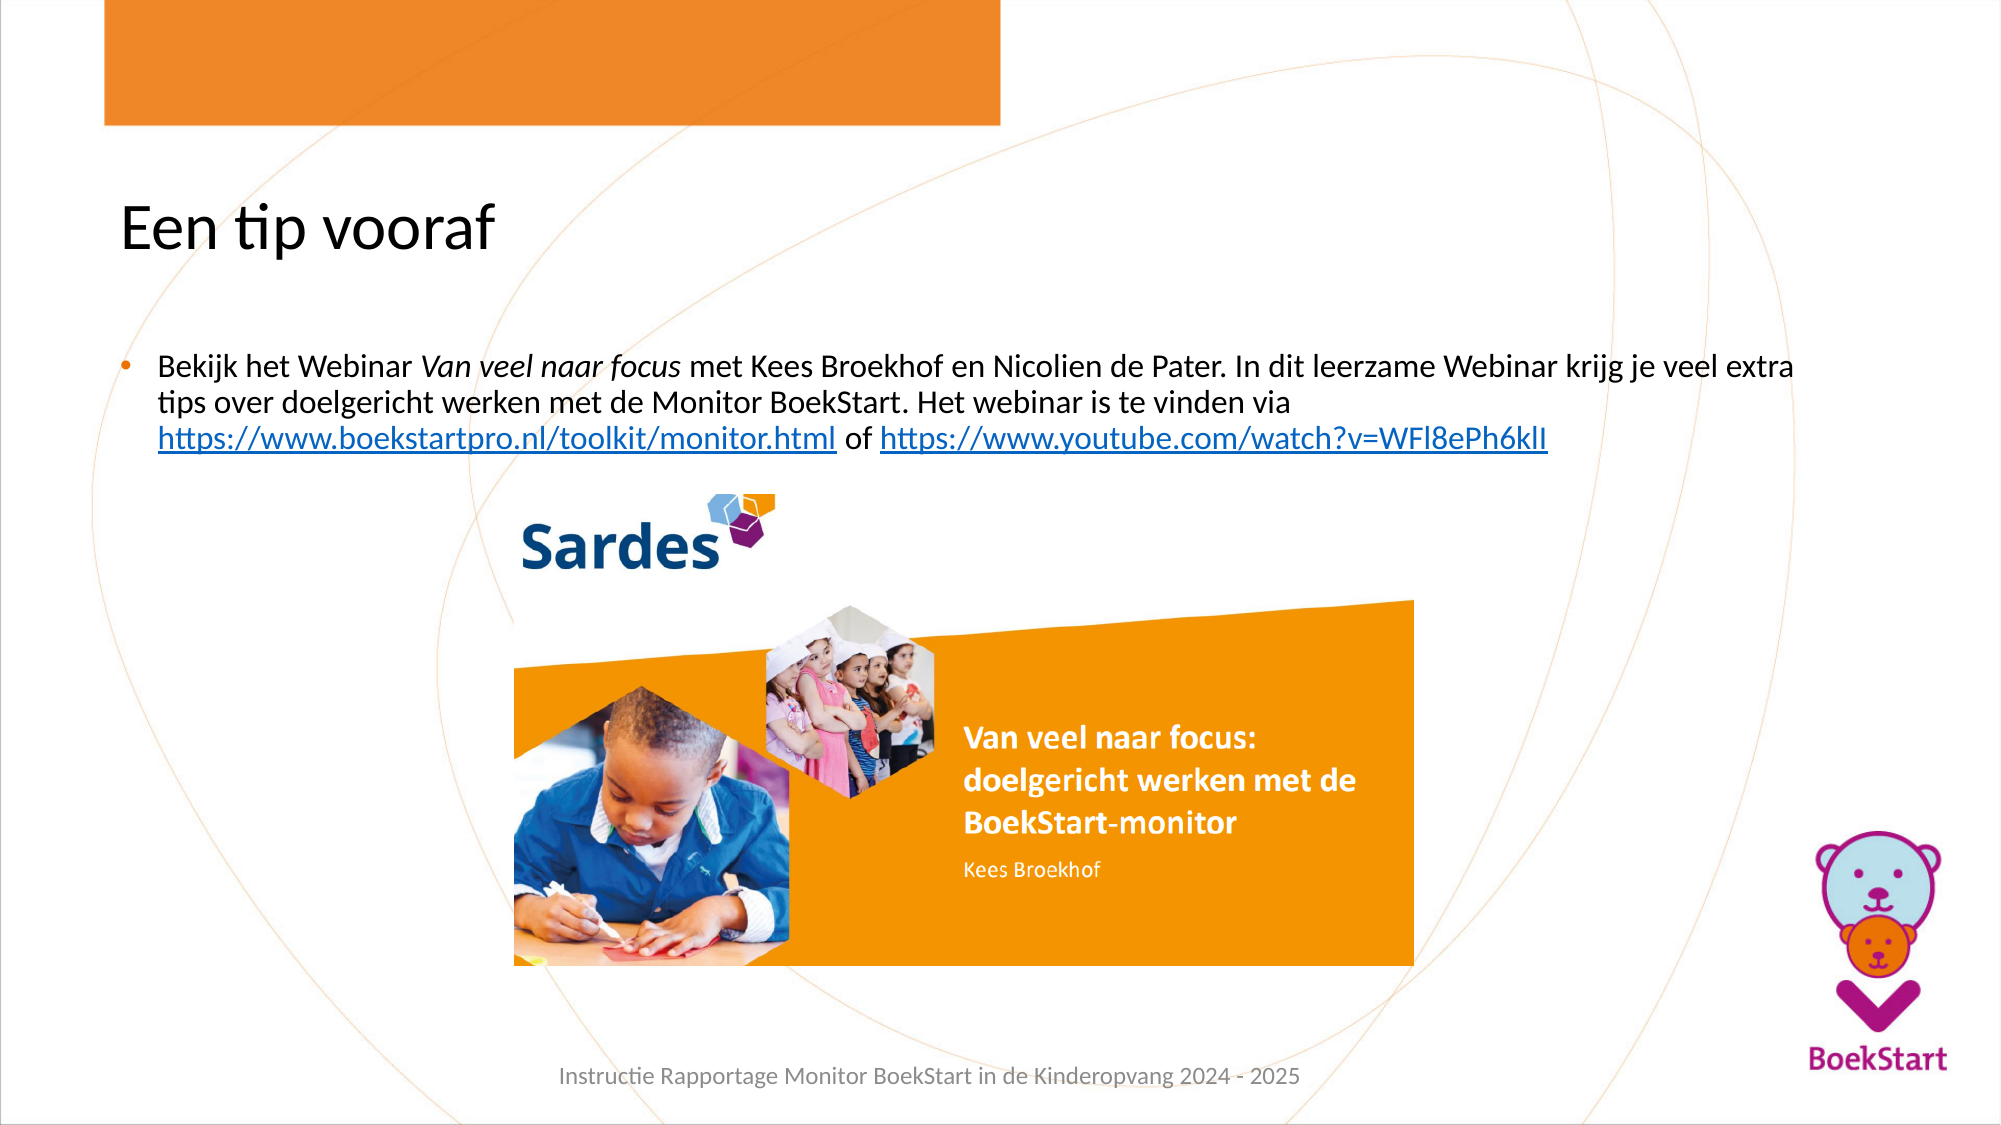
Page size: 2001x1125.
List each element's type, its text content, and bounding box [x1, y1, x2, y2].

title Een tip vooraf [105, 158, 1863, 297]
list Bekijk het Webinar Van veel naar focus met Kees Broekhof en Nicolien de Pater. In dit leerzame Webinar krijg je veel extra tips over doelgericht werken met de Monitor BoekStart. Het webinar is te vinden via https://www.boekstartpro.nl/toolkit/monitor.html of https://www.youtube.com/watch?v=WFl8ePh6klI [105, 341, 1863, 966]
picture [0, 0, 2001, 1125]
footer Instructie Rapportage Monitor BoekStart in de Kinderopvang 2024 - 2025 [486, 1044, 1386, 1105]
